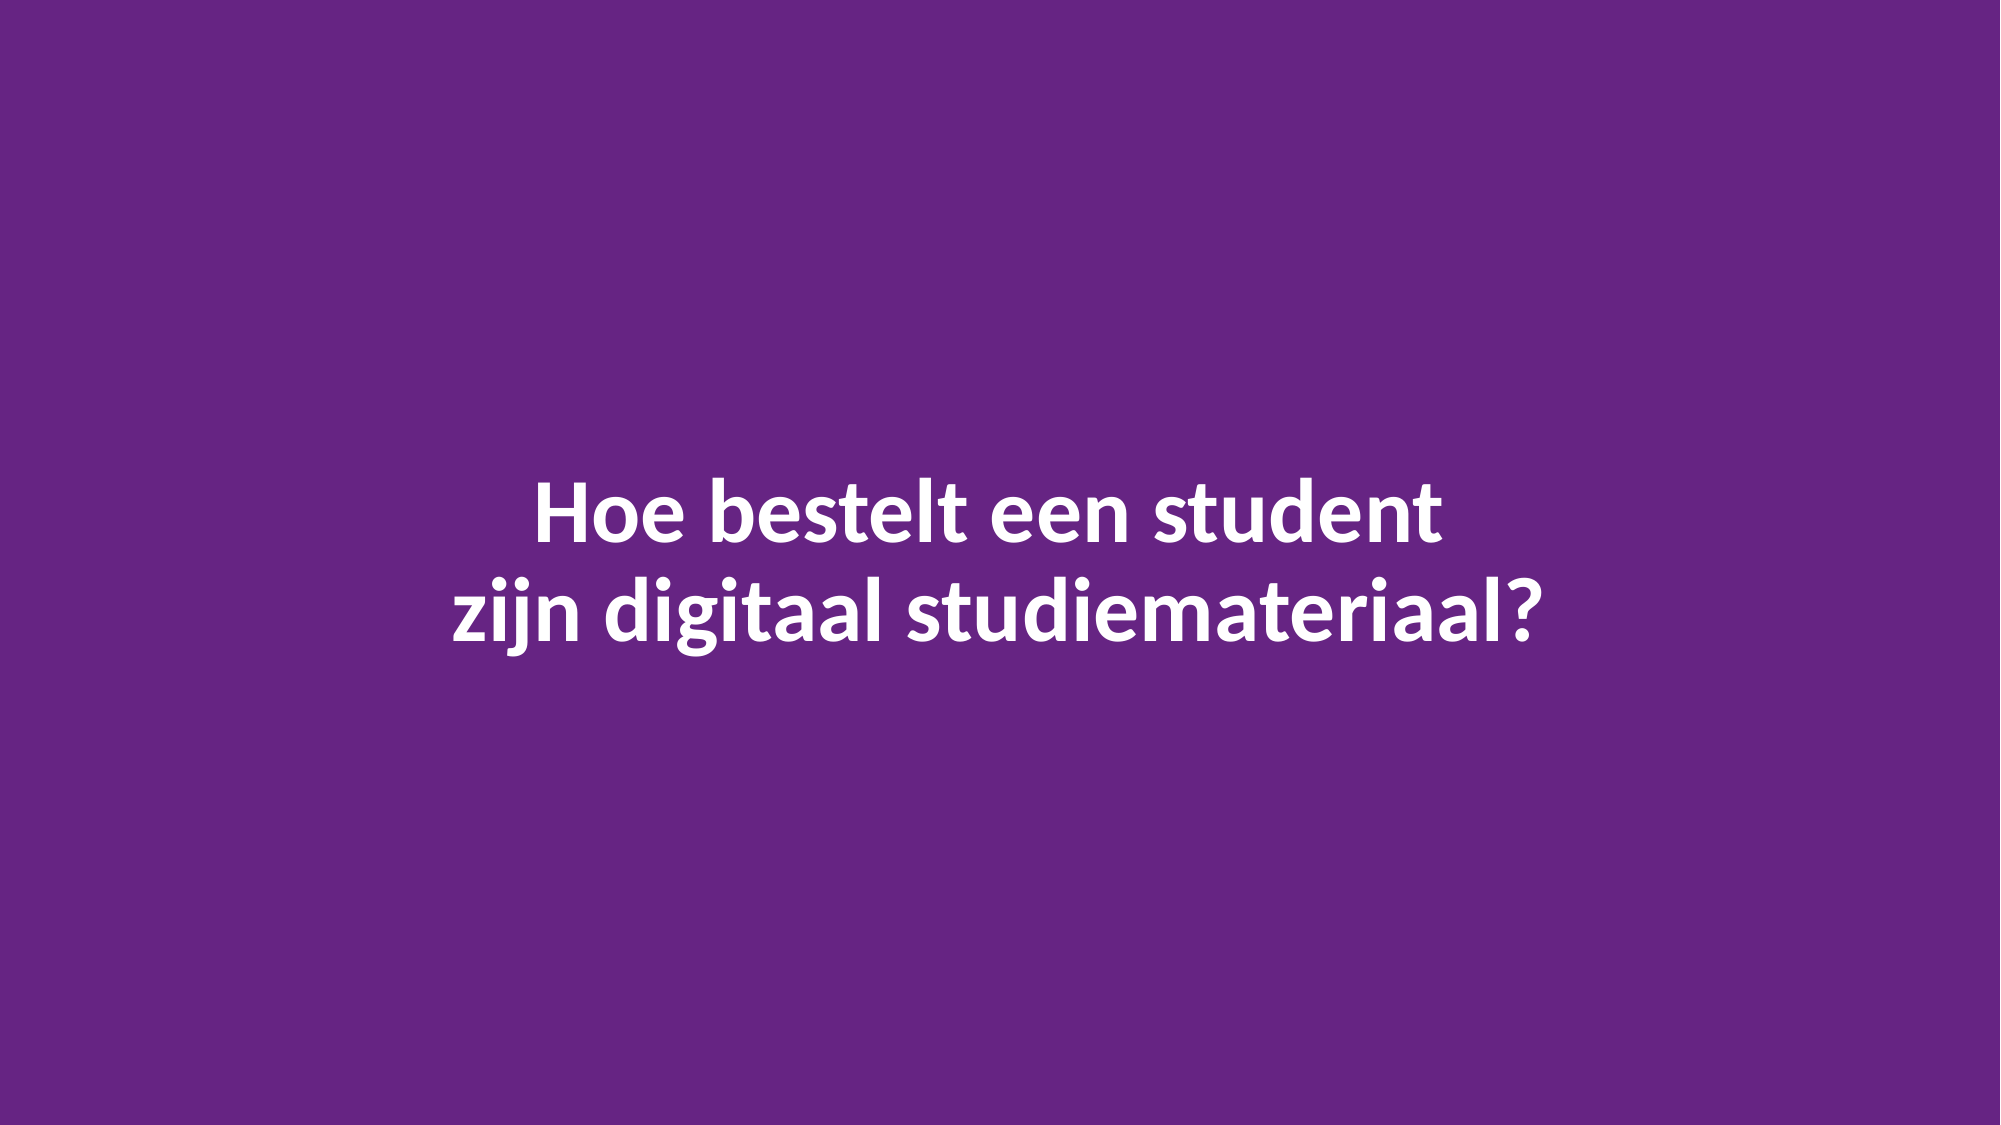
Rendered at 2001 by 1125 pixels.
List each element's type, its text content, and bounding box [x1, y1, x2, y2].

list Hoe bestelt een student zijn digitaal studiemateriaal? [173, 356, 1827, 770]
